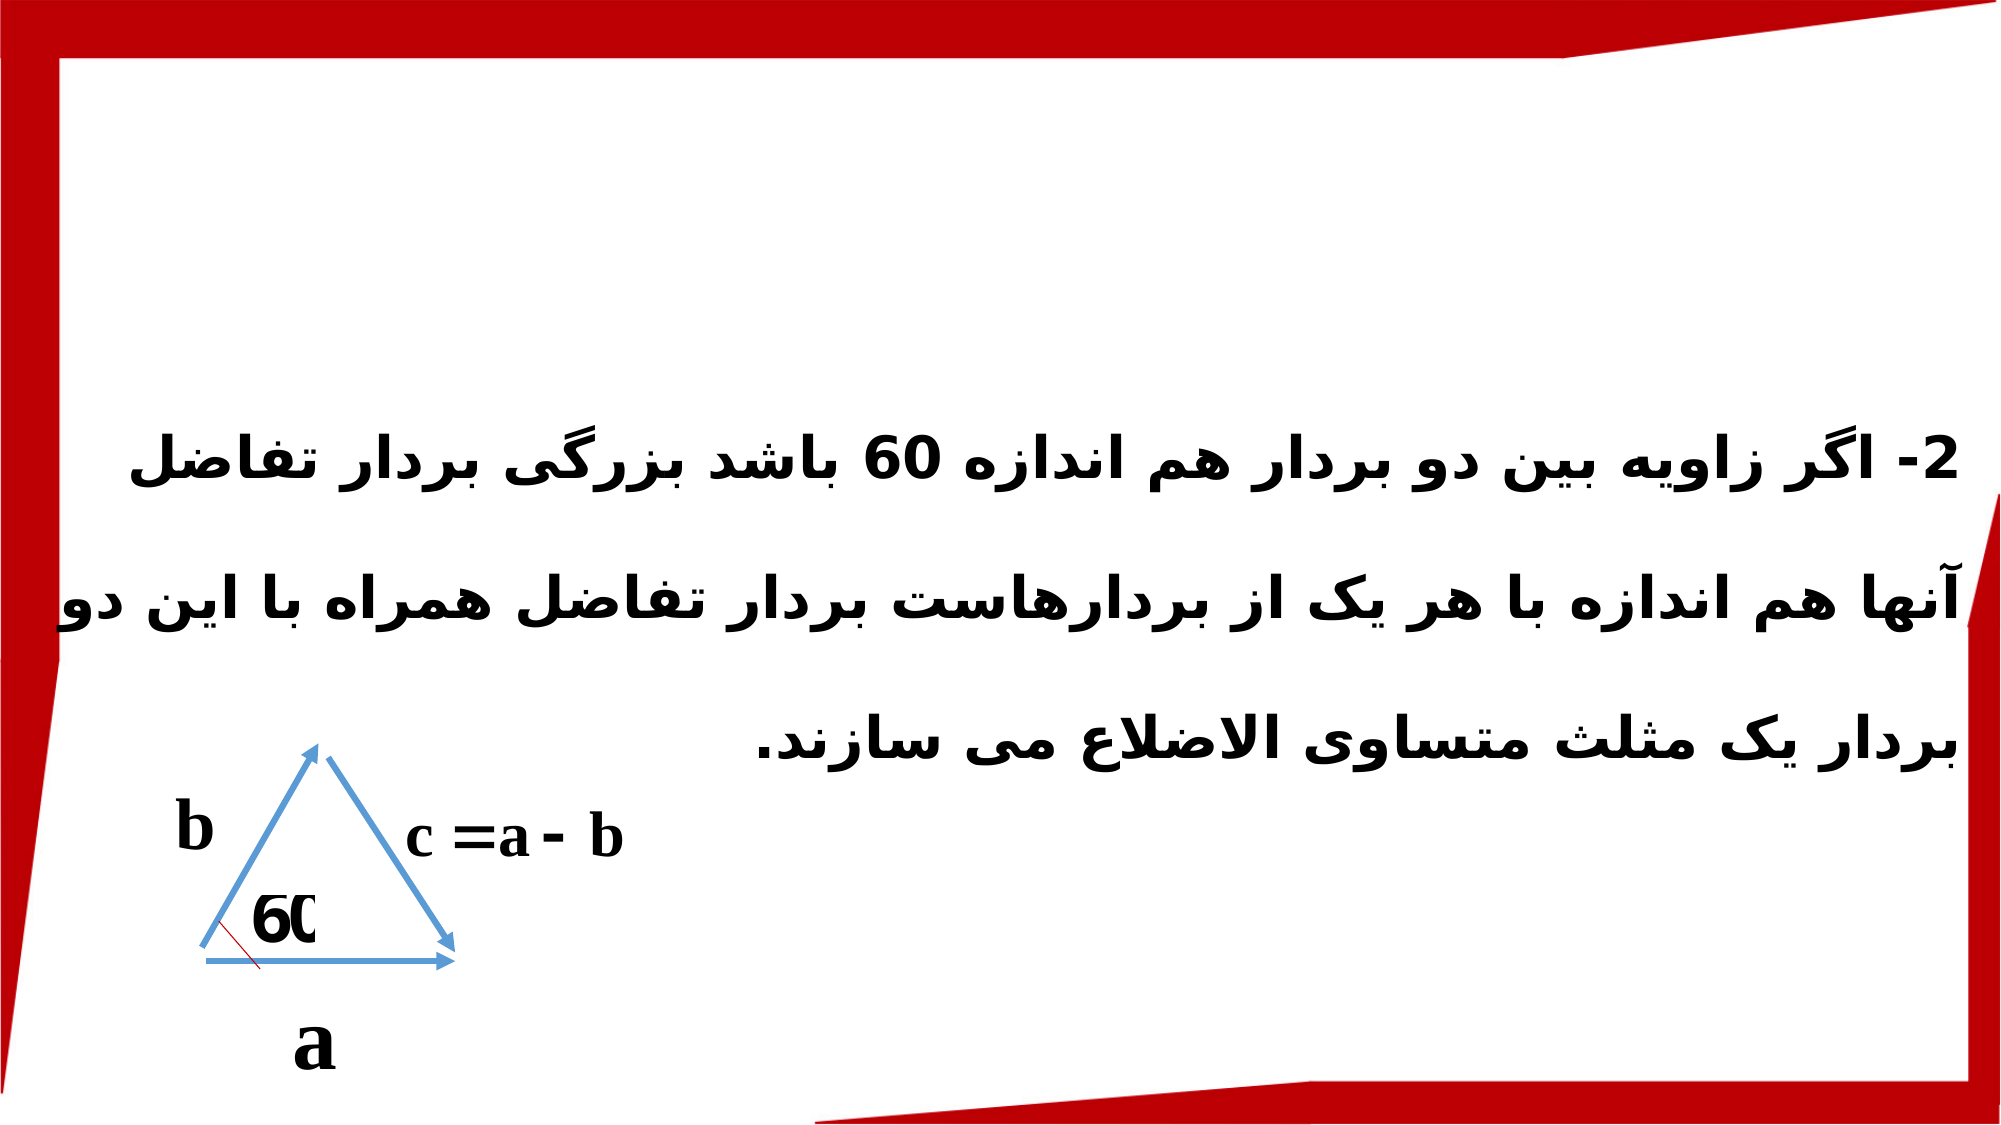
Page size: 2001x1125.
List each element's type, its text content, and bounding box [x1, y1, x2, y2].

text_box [328, 757, 456, 953]
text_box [174, 772, 219, 856]
picture [0, 0, 2001, 1125]
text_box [720, 387, 871, 455]
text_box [201, 743, 319, 948]
text_box 2- اگر زاویه بین دو بردار هم اندازه 60 باشد بزرگی بردار تفاضل آنها هم اندازه با هر یک از بردارهاست بردار تفاضل همراه با این دو بردار یک مثلث متساوی الاضلاع می سازند. [33, 342, 1977, 778]
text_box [403, 788, 628, 862]
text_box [218, 921, 261, 970]
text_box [252, 895, 315, 952]
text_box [291, 974, 341, 1078]
